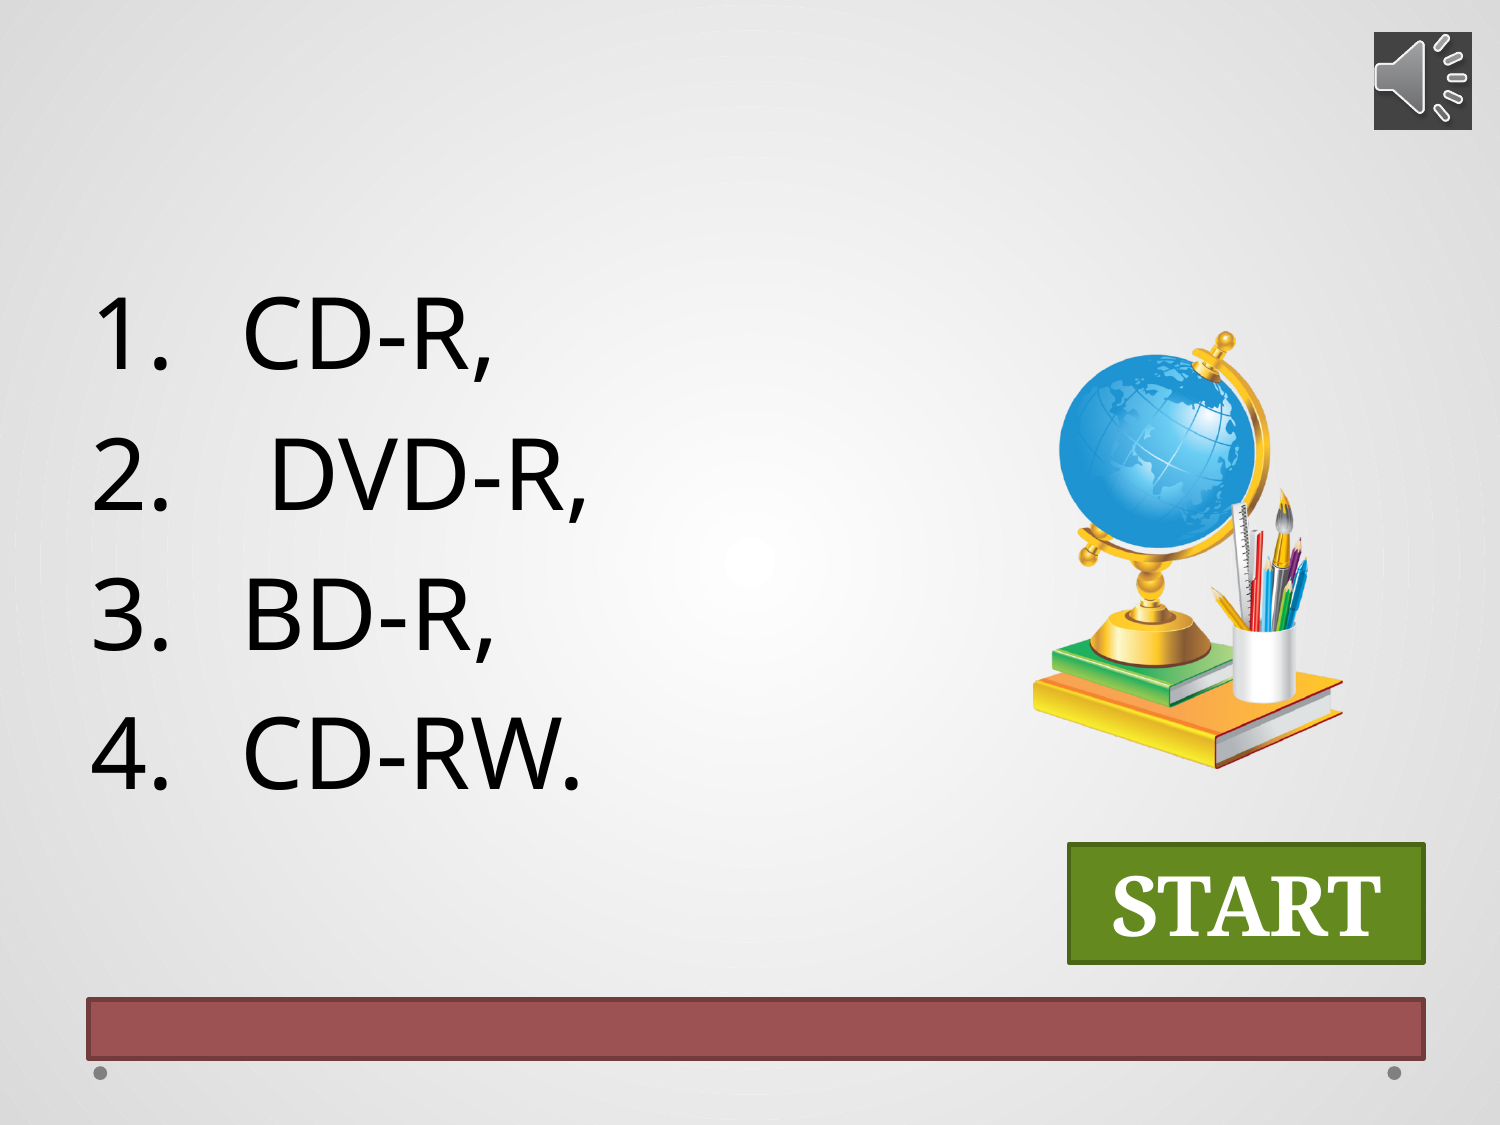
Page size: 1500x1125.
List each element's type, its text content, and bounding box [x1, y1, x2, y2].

picture [1373, 30, 1474, 132]
picture [1033, 330, 1343, 769]
text_box START [1067, 842, 1426, 965]
list CD-R, DVD-R, BD-R, CD-RW. [75, 262, 1425, 1005]
text_box [86, 997, 1426, 1061]
